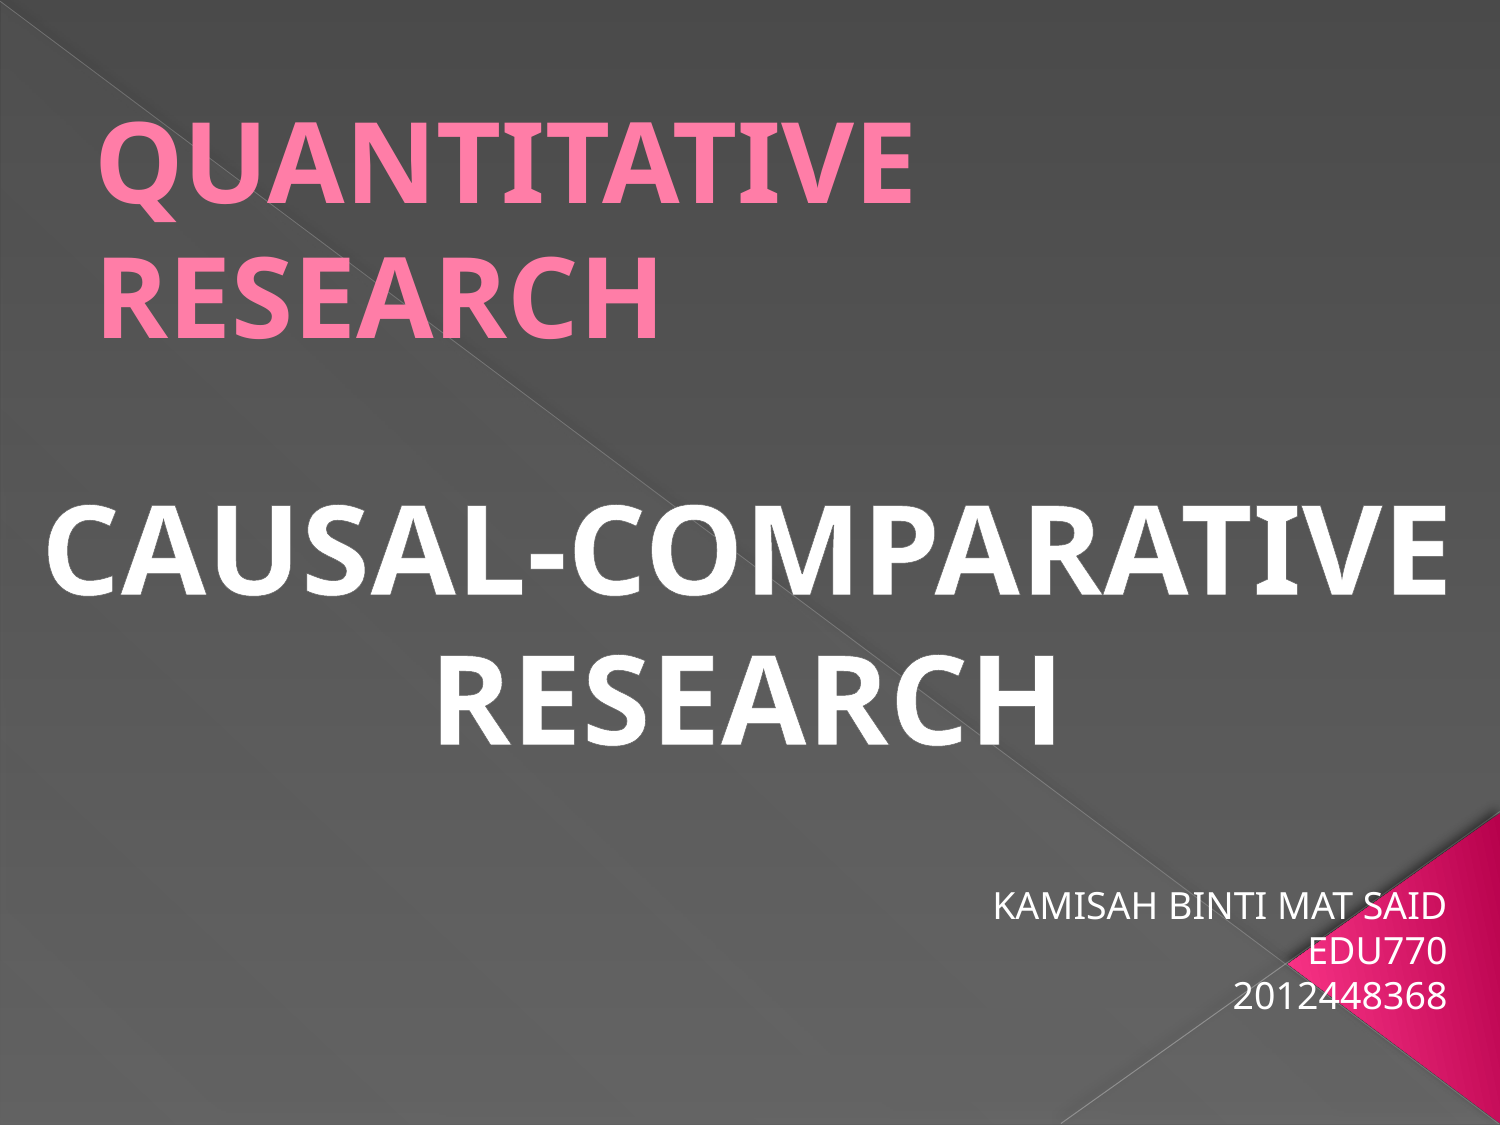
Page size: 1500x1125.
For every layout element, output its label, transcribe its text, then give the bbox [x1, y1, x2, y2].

title QUANTITATIVE RESEARCH [0, 224, 1463, 369]
text_box KAMISAH BINTI MAT SAID EDU770 2012448368 [949, 874, 1463, 1025]
subtitle CAUSAL-COMPARATIVE RESEARCH [0, 462, 1500, 775]
